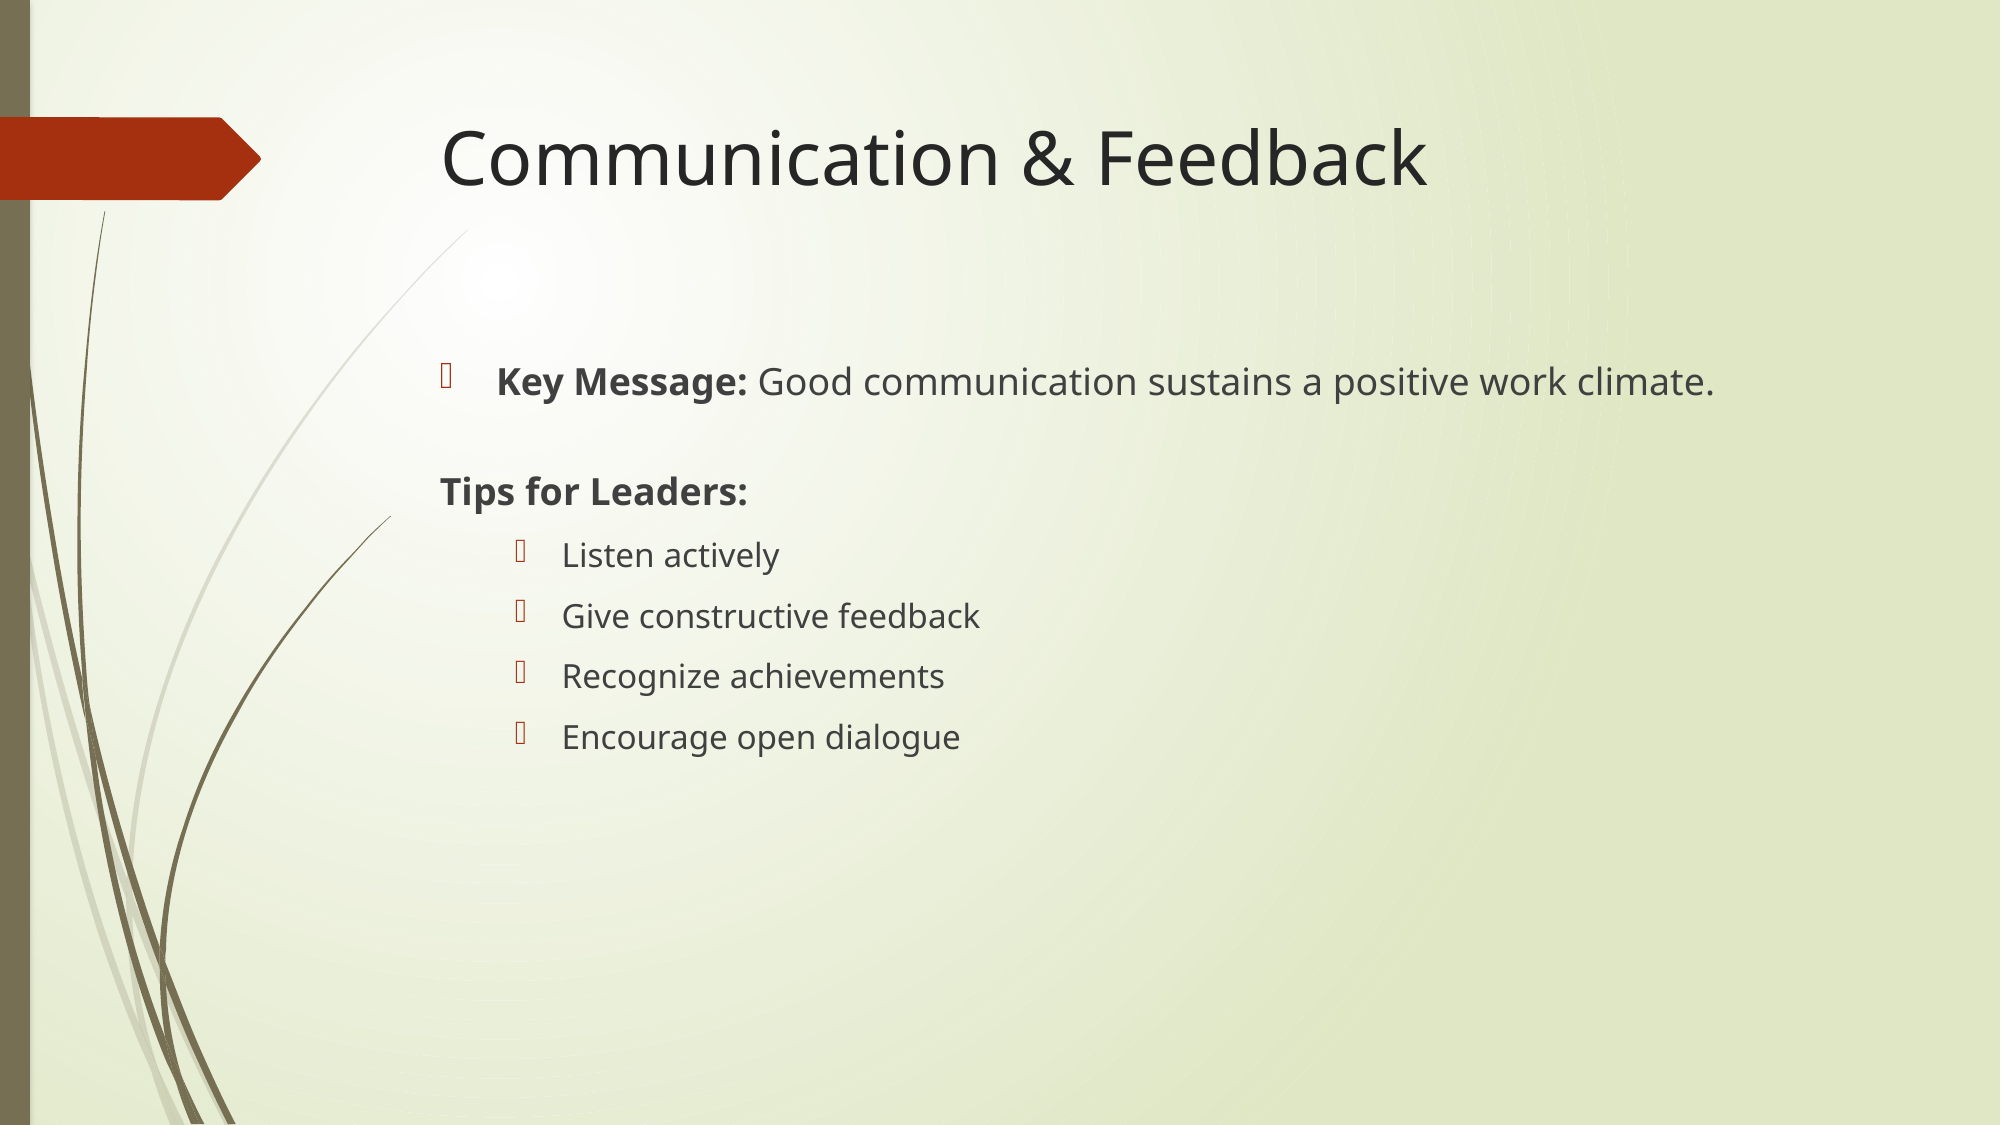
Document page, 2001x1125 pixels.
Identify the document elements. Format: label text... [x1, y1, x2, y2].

list Key Message: Good communication sustains a positive work climate. Tips for Leaders: Listen actively Give constructive feedback Recognize achievements Encourage open dialogue [424, 350, 1888, 970]
title Communication & Feedback [425, 102, 1888, 313]
